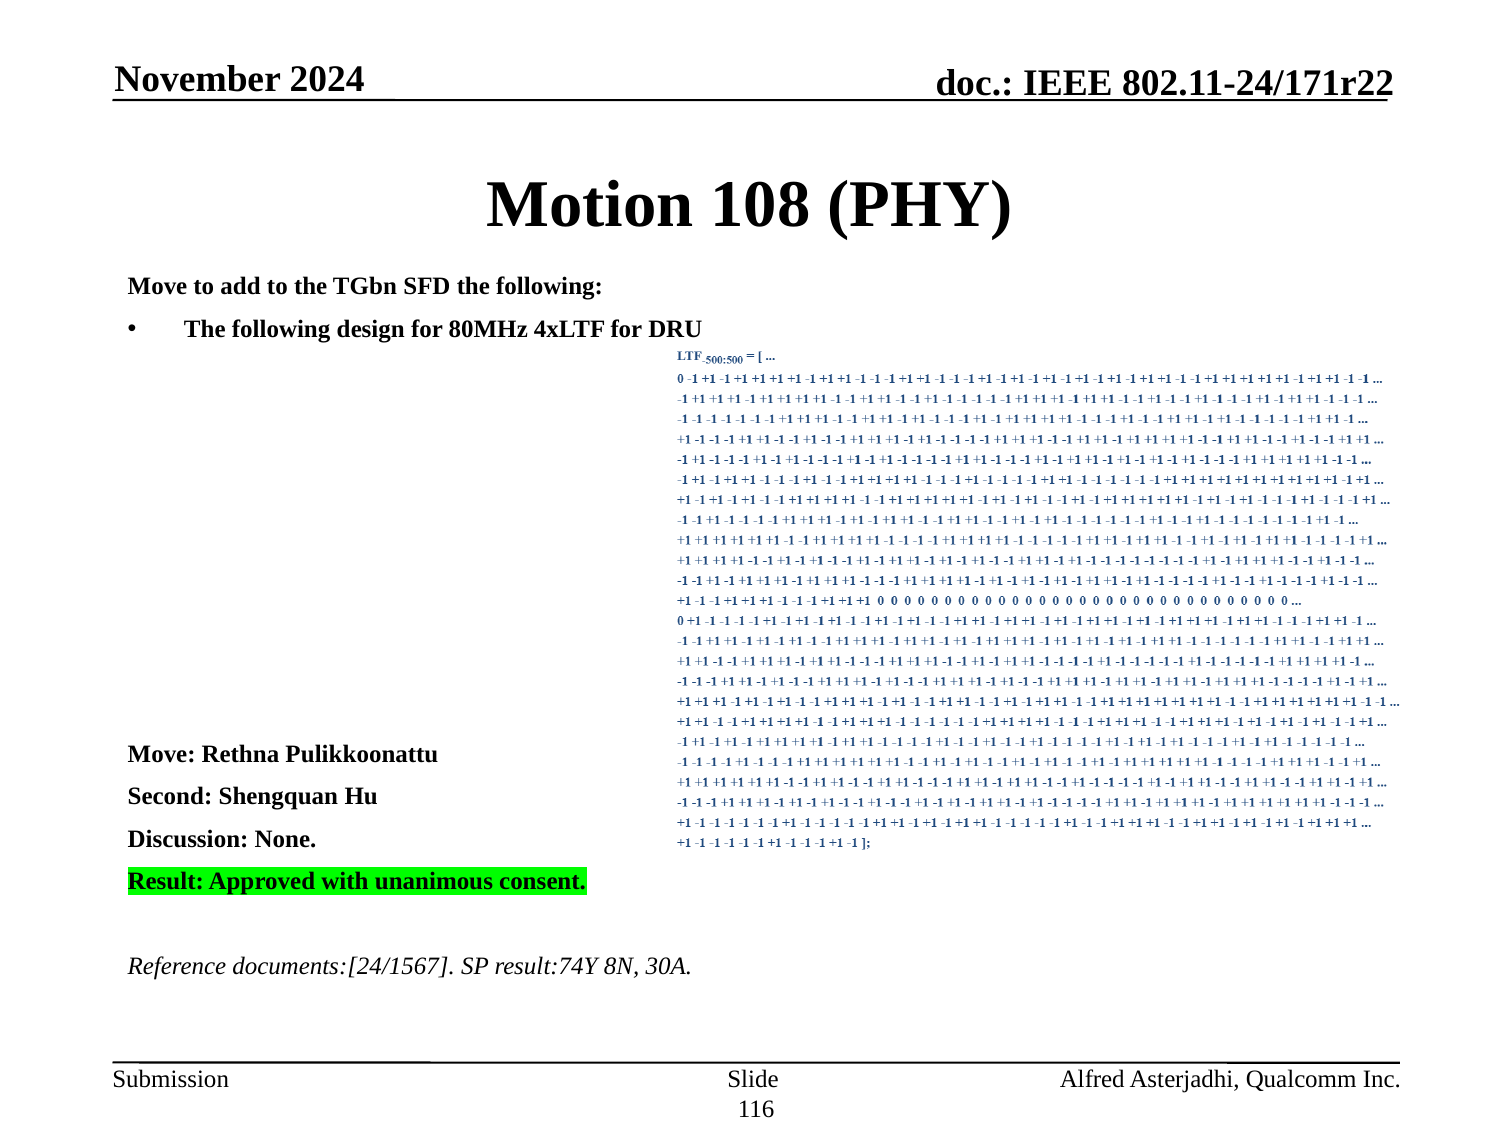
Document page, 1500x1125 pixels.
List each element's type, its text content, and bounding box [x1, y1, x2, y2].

list Move to add to the TGbn SFD the following: The following design for 80MHz 4xLTF for DRU Move: Rethna Pulikkoonattu Second: Shengquan Hu Discussion: None. Result: Approved with unanimous consent. Reference documents:[24/1567]. SP result:74Y 8N, 30A. [112, 262, 1388, 1000]
title Motion 108 (PHY) [112, 112, 1388, 262]
slide_number Slide 116 [712, 1061, 800, 1123]
picture [676, 345, 1402, 859]
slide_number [114, 54, 423, 100]
footer Alfred Asterjadhi, Qualcomm Inc. [878, 1061, 1402, 1093]
